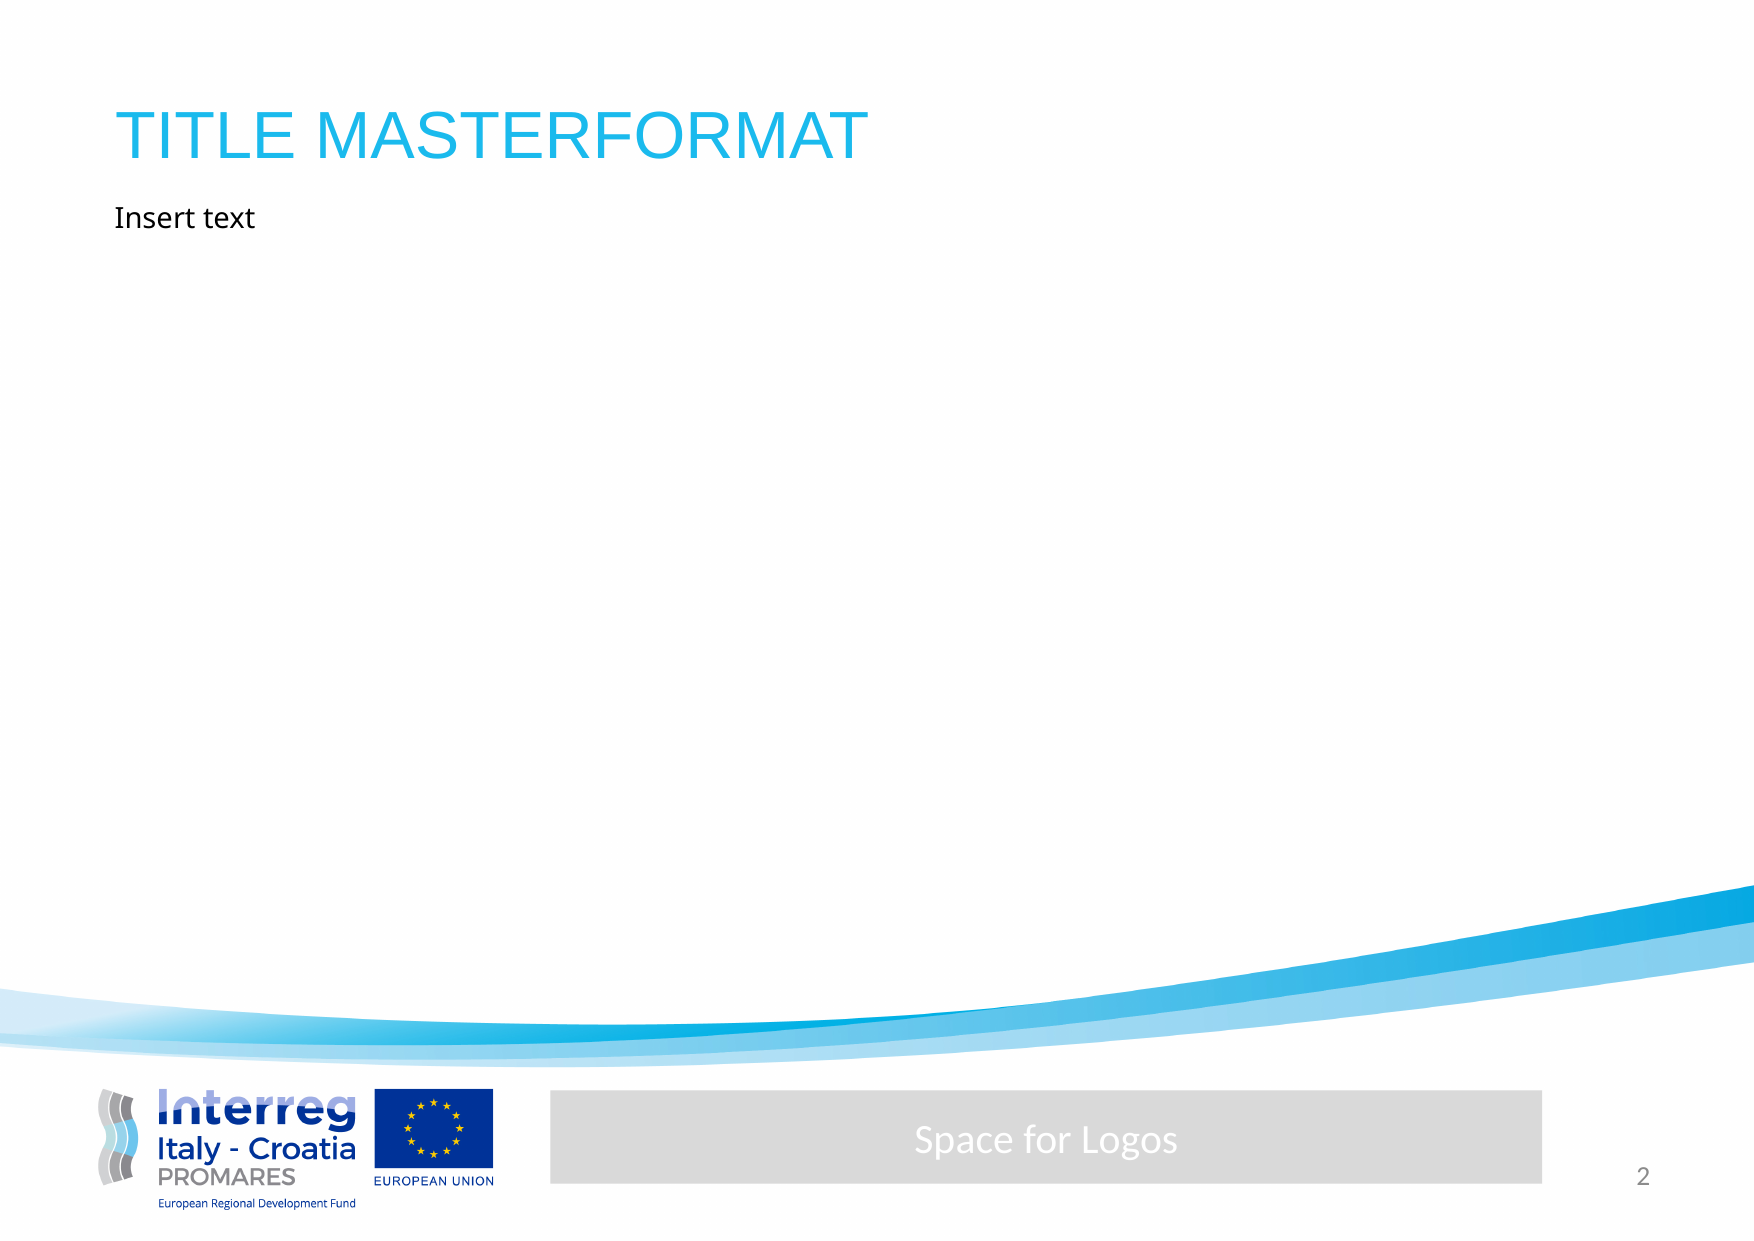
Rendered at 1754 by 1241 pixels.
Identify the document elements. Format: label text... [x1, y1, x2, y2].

text_box Insert text [99, 191, 1658, 851]
picture [0, 0, 1754, 1241]
text_box TITLE MASTERFORMAT [97, 83, 1656, 181]
text_box Space for Logos [549, 1089, 1543, 1185]
slide_number 2 [1607, 1141, 1666, 1208]
